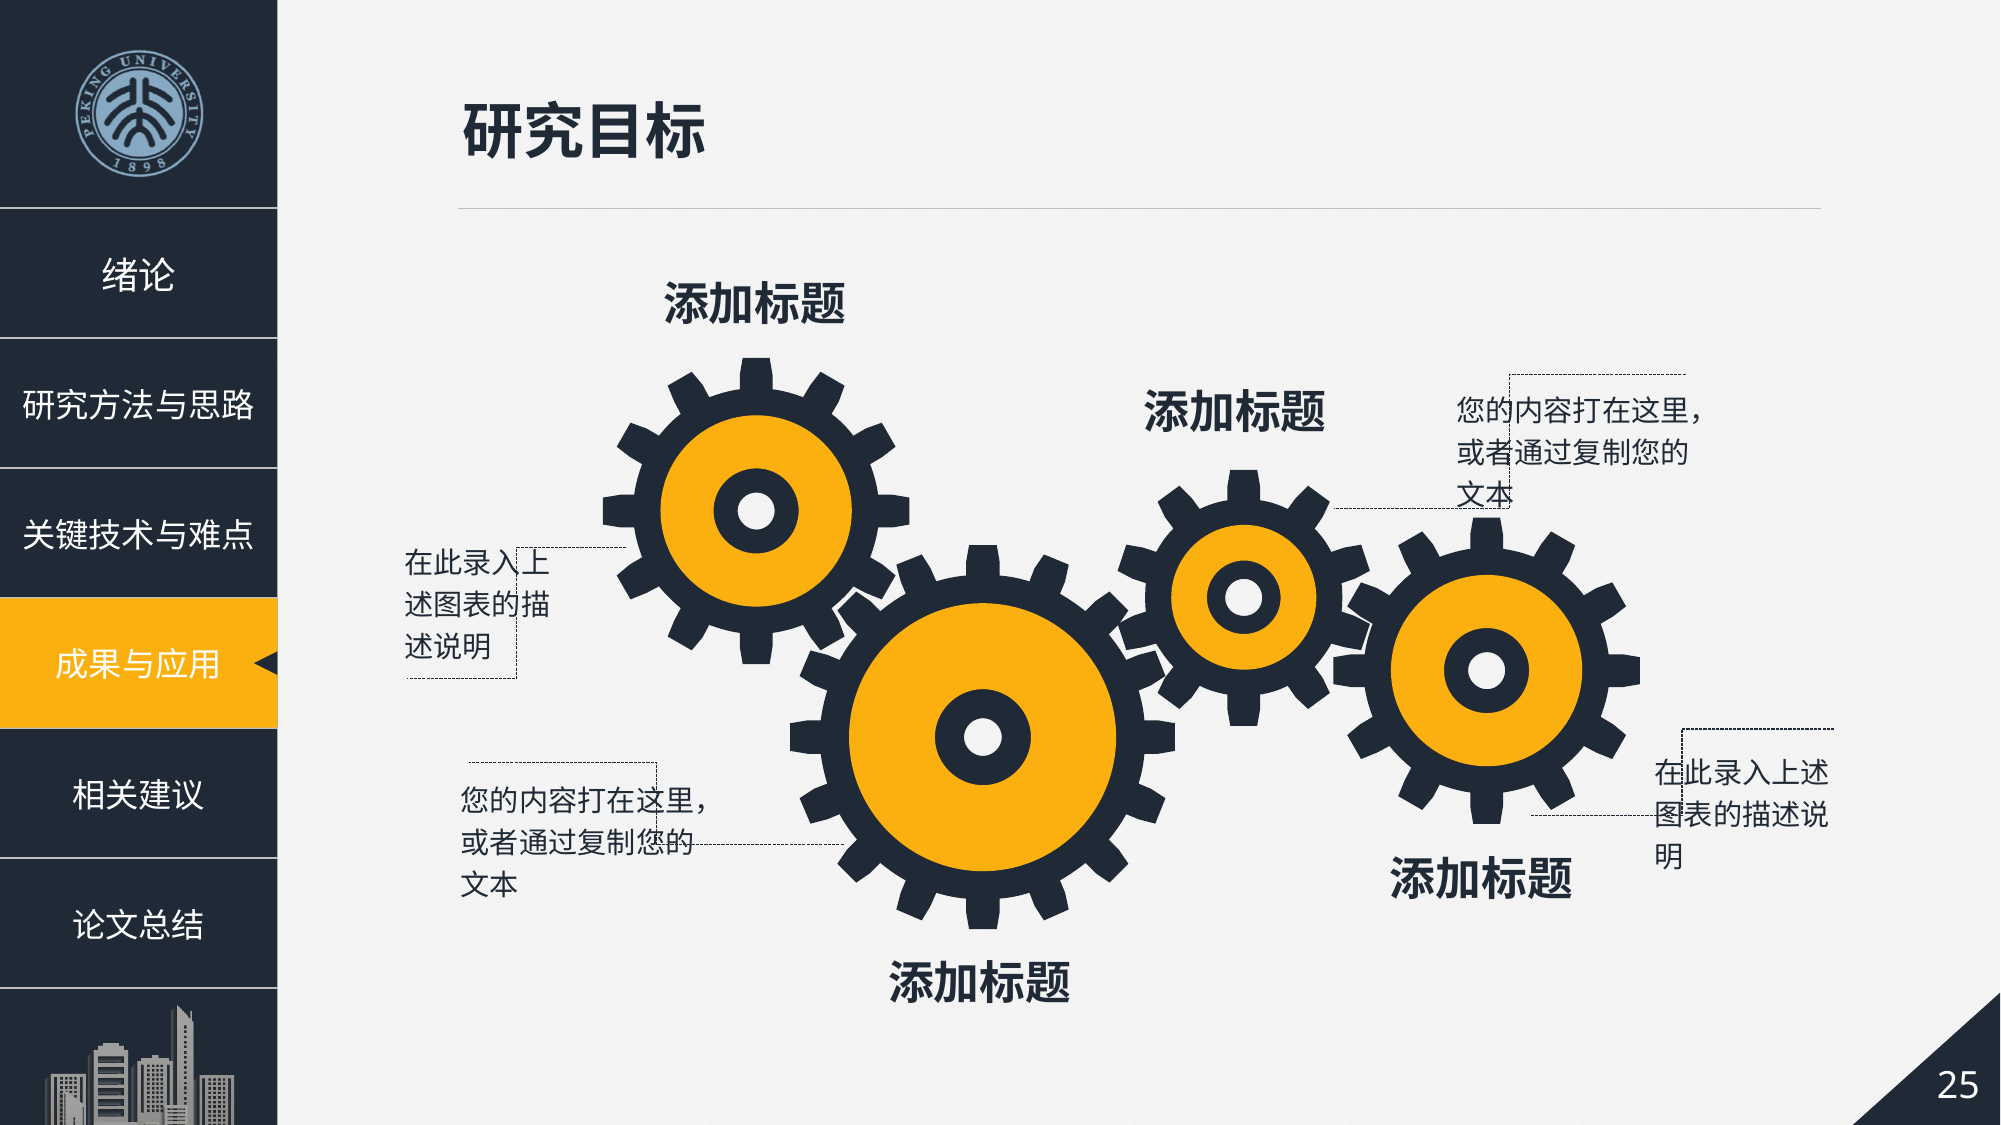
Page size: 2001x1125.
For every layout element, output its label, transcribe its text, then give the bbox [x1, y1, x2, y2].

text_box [1529, 728, 1835, 816]
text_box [469, 762, 844, 845]
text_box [1333, 517, 1640, 824]
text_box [790, 544, 1175, 930]
text_box 研究目标 [447, 84, 722, 173]
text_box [1117, 469, 1370, 726]
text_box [407, 547, 627, 679]
text_box 在此录入上述图表的描述说明 [1639, 740, 1874, 881]
text_box 添加标题 [623, 267, 886, 338]
text_box 添加标题 [848, 946, 1112, 1016]
text_box 您的内容打在这里，或者通过复制您的文本 [1441, 377, 1729, 519]
text_box 添加标题 [1104, 375, 1333, 446]
text_box 添加标题 [1350, 842, 1613, 912]
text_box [1333, 374, 1686, 509]
text_box 在此录入上述图表的描述说明 [389, 529, 569, 671]
picture [16, 1004, 260, 1125]
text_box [602, 357, 910, 665]
text_box 您的内容打在这里，或者通过复制您的文本 [445, 768, 731, 909]
